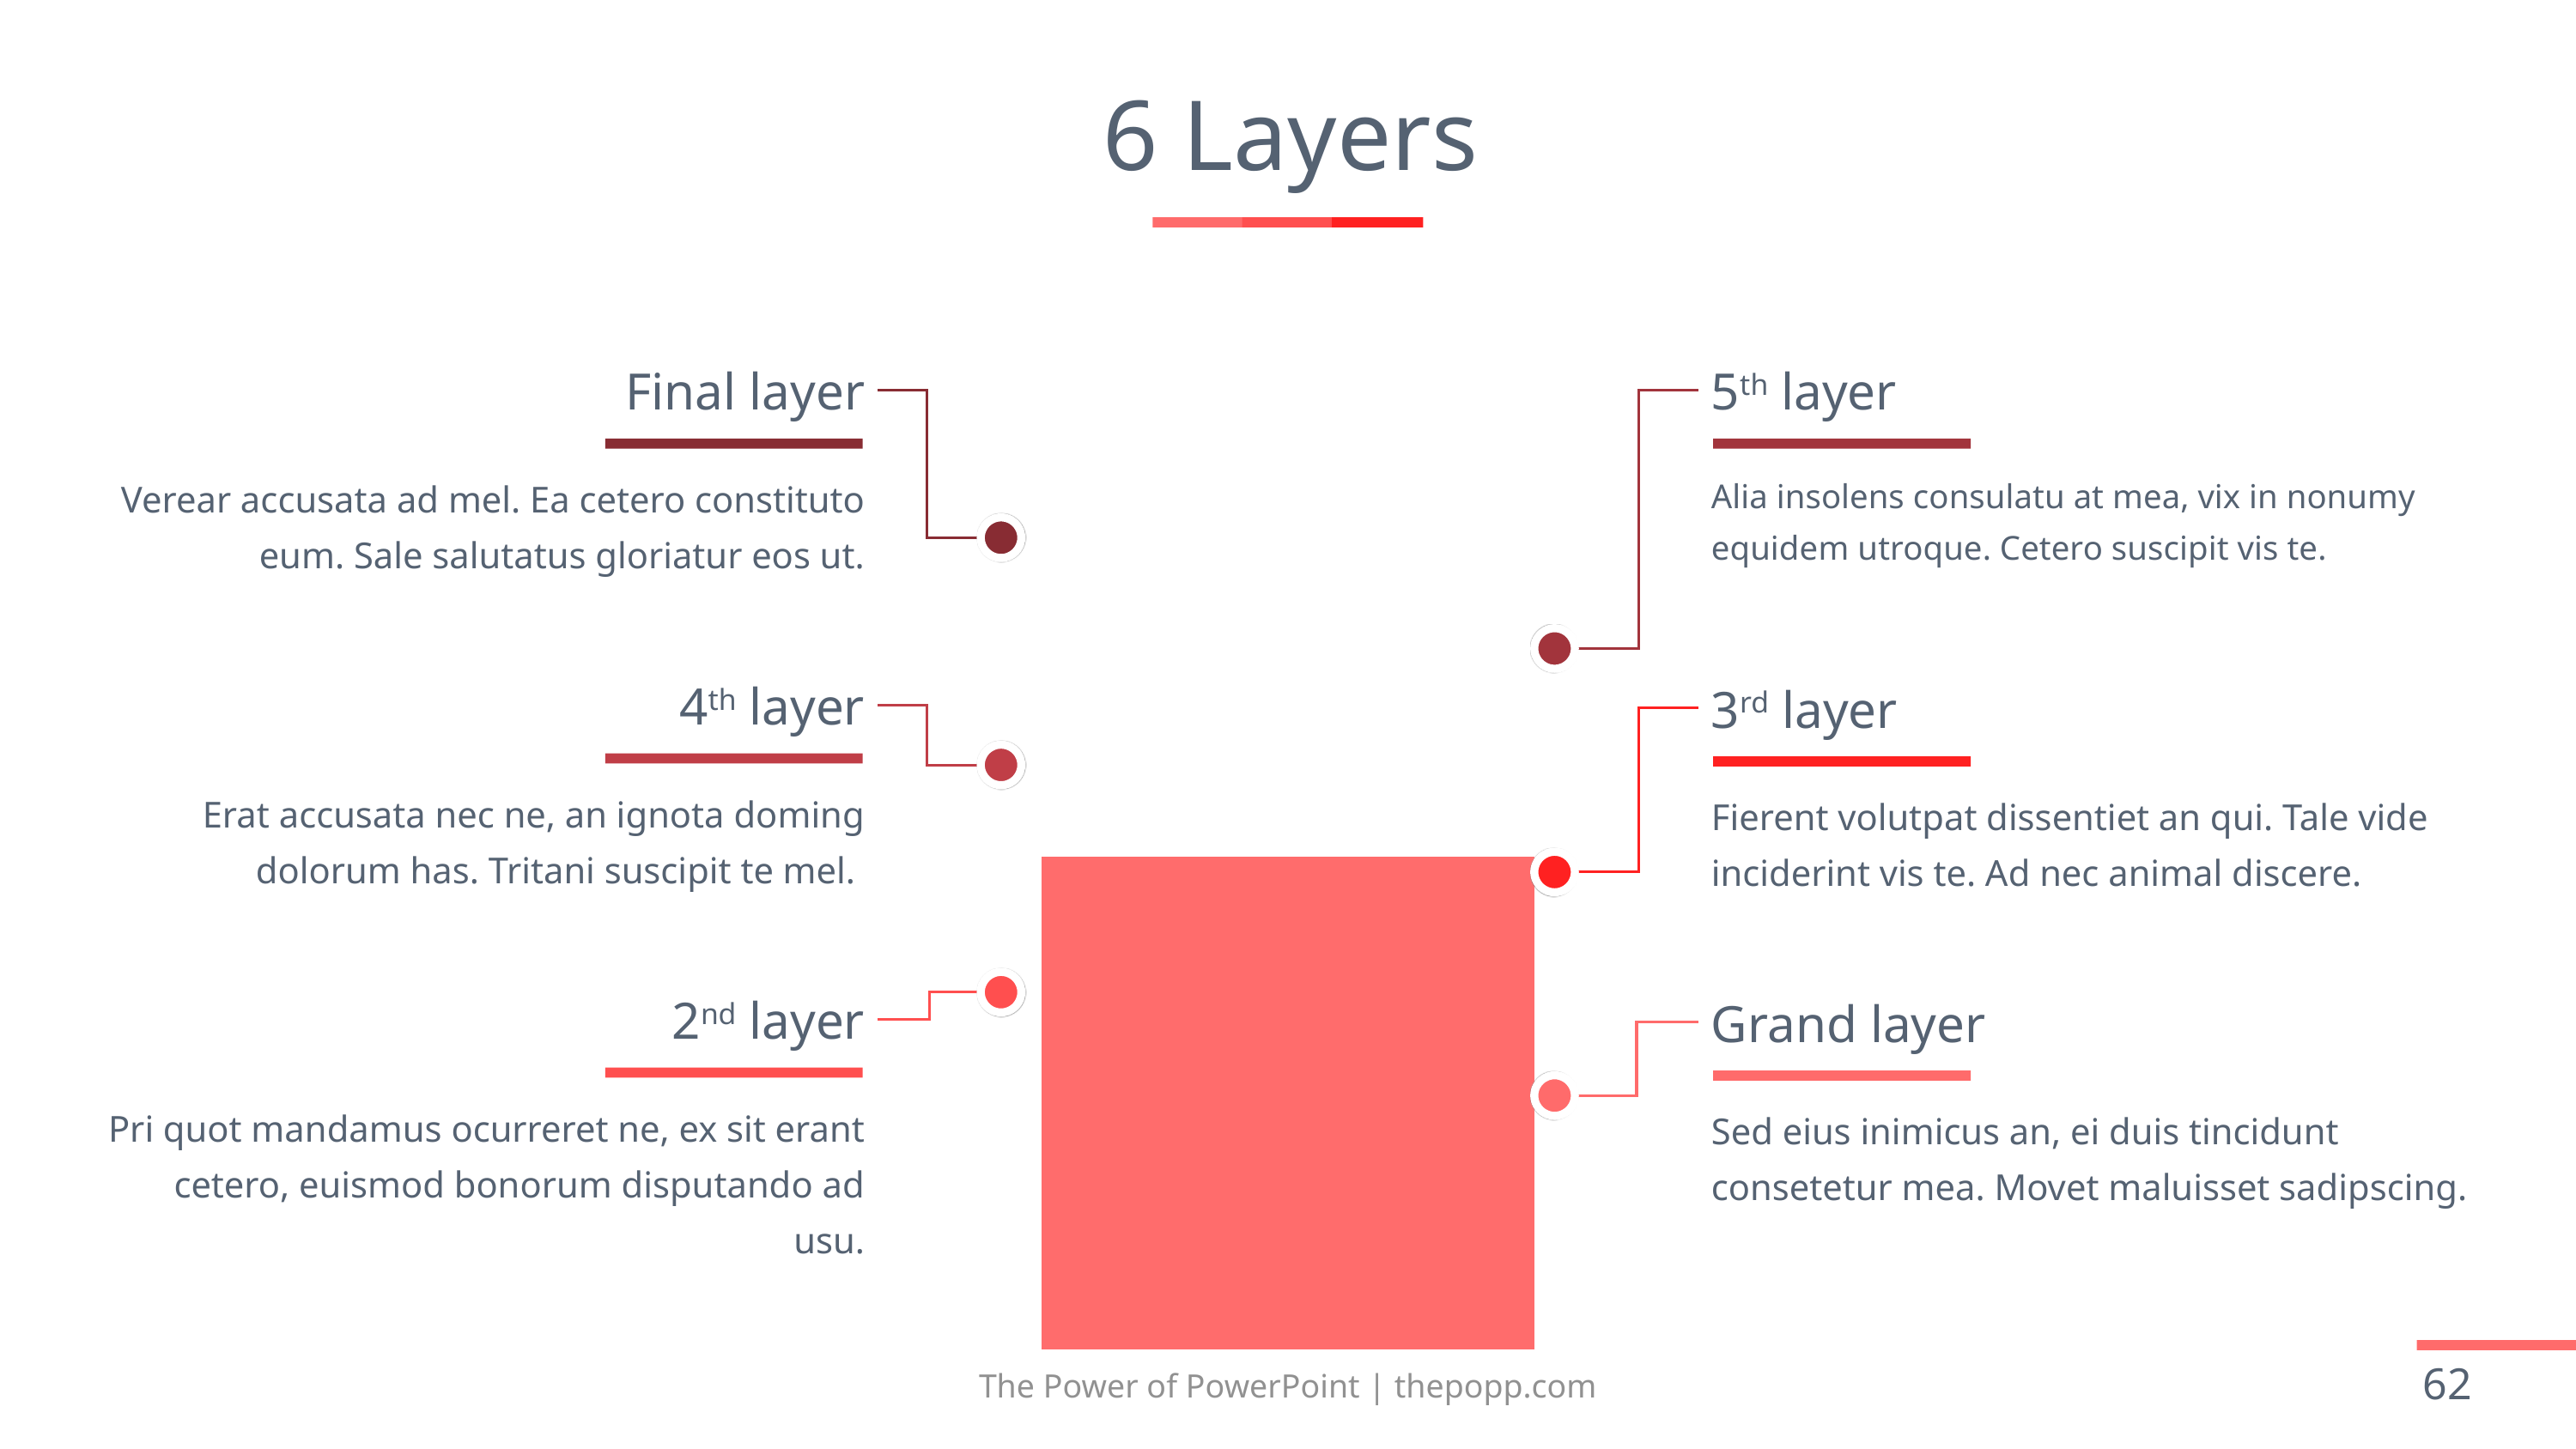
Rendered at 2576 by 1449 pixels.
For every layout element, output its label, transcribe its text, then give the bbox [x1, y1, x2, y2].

list Verear accusata ad mel. Ea cetero constituto eum. Sale salutatus gloriatur eos ut. [94, 458, 878, 615]
list 2nd layer [94, 967, 878, 1072]
list Sed eius inimicus an, ei duis tincidunt consetetur mea. Movet maluisset sadipscing. [1698, 1089, 2482, 1247]
title 6 Layers [69, 49, 2512, 230]
list 5th layer [1698, 337, 2482, 443]
list Erat accusata nec ne, an ignota doming dolorum has. Tritani suscipit te mel. [94, 772, 878, 931]
slide_number 62 [2409, 1351, 2576, 1421]
list Alia insolens consulatu at mea, vix in nonumy equidem utroque. Cetero suscipit vis te. [1698, 458, 2482, 615]
footer The Power of PowerPoint | thepopp.com [853, 1349, 1723, 1427]
list Final layer [94, 337, 878, 443]
list 4th layer [94, 652, 878, 758]
list Fierent volutpat dissentiet an qui. Tale vide inciderint vis te. Ad nec animal discere. [1698, 775, 2482, 933]
list 3rd layer [1698, 655, 2482, 761]
list Grand layer [1698, 969, 2482, 1075]
list Pri quot mandamus ocurreret ne, ex sit erant cetero, euismod bonorum disputando ad usu. [94, 1087, 878, 1245]
